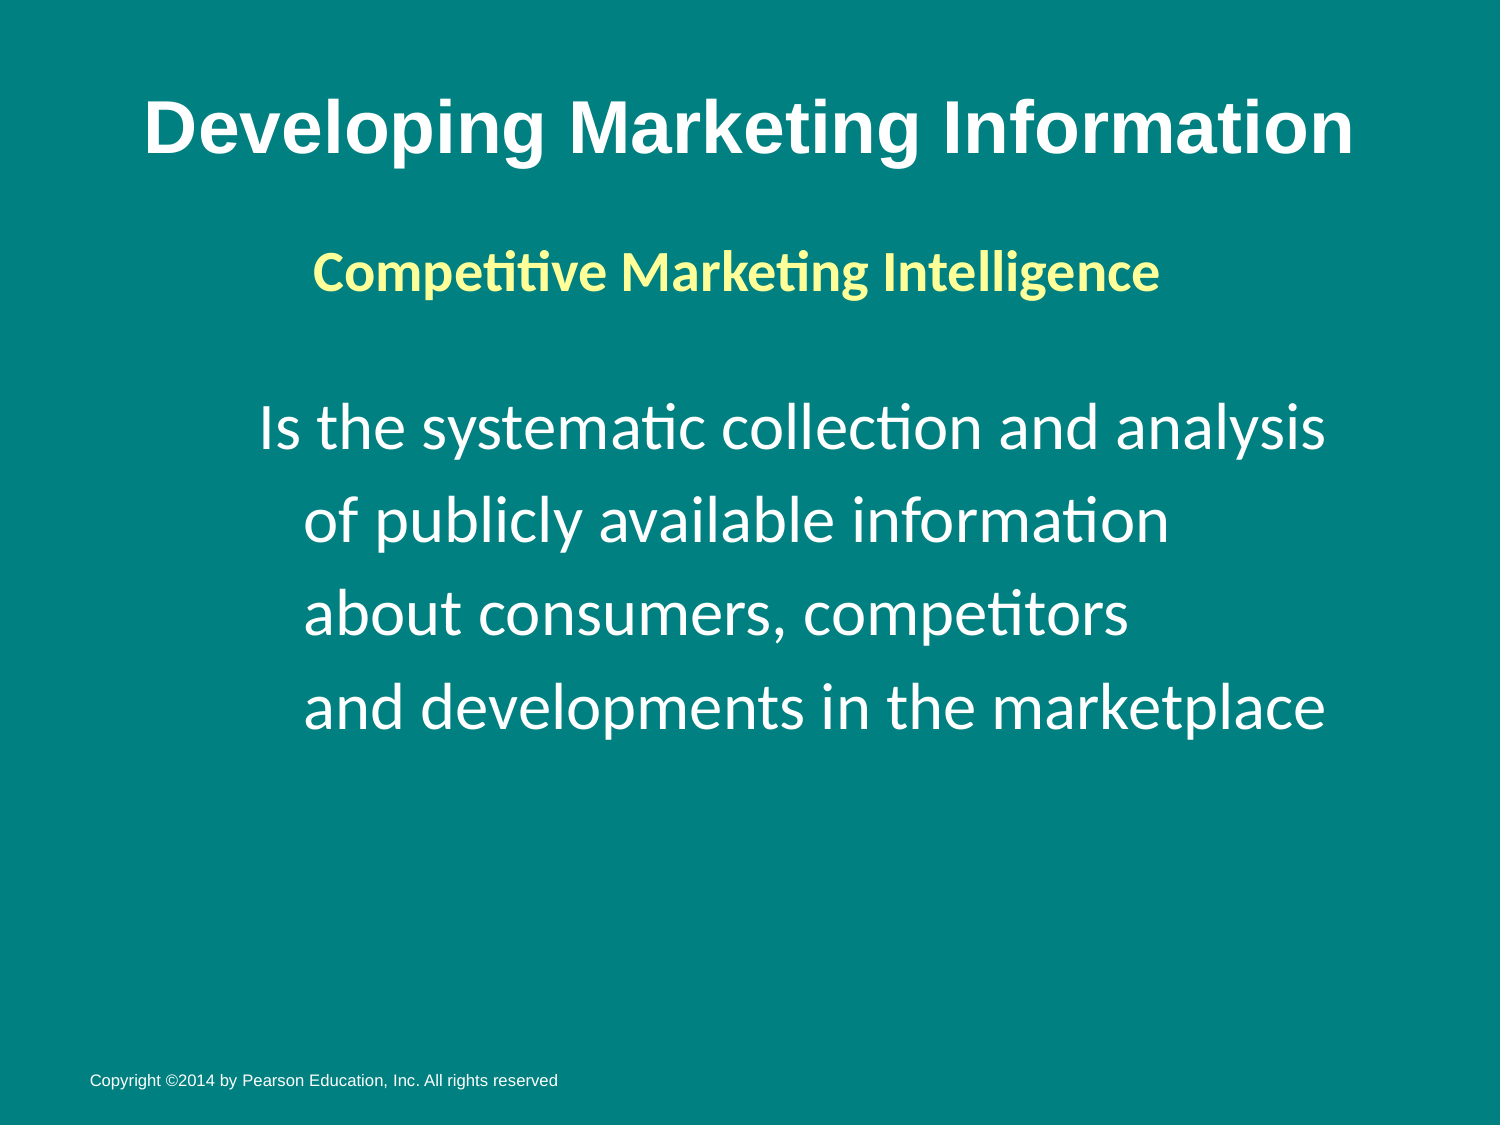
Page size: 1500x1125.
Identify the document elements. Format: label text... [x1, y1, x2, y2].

text_box Copyright ©2014 by Pearson Education, Inc. All rights reserved [74, 1062, 825, 1098]
title Developing Marketing Information [112, 37, 1388, 226]
list Competitive Marketing Intelligence [149, 237, 1326, 301]
list Is the systematic collection and analysis of publicly available information about consumers, competitors and developments in the marketplace [37, 374, 1426, 788]
